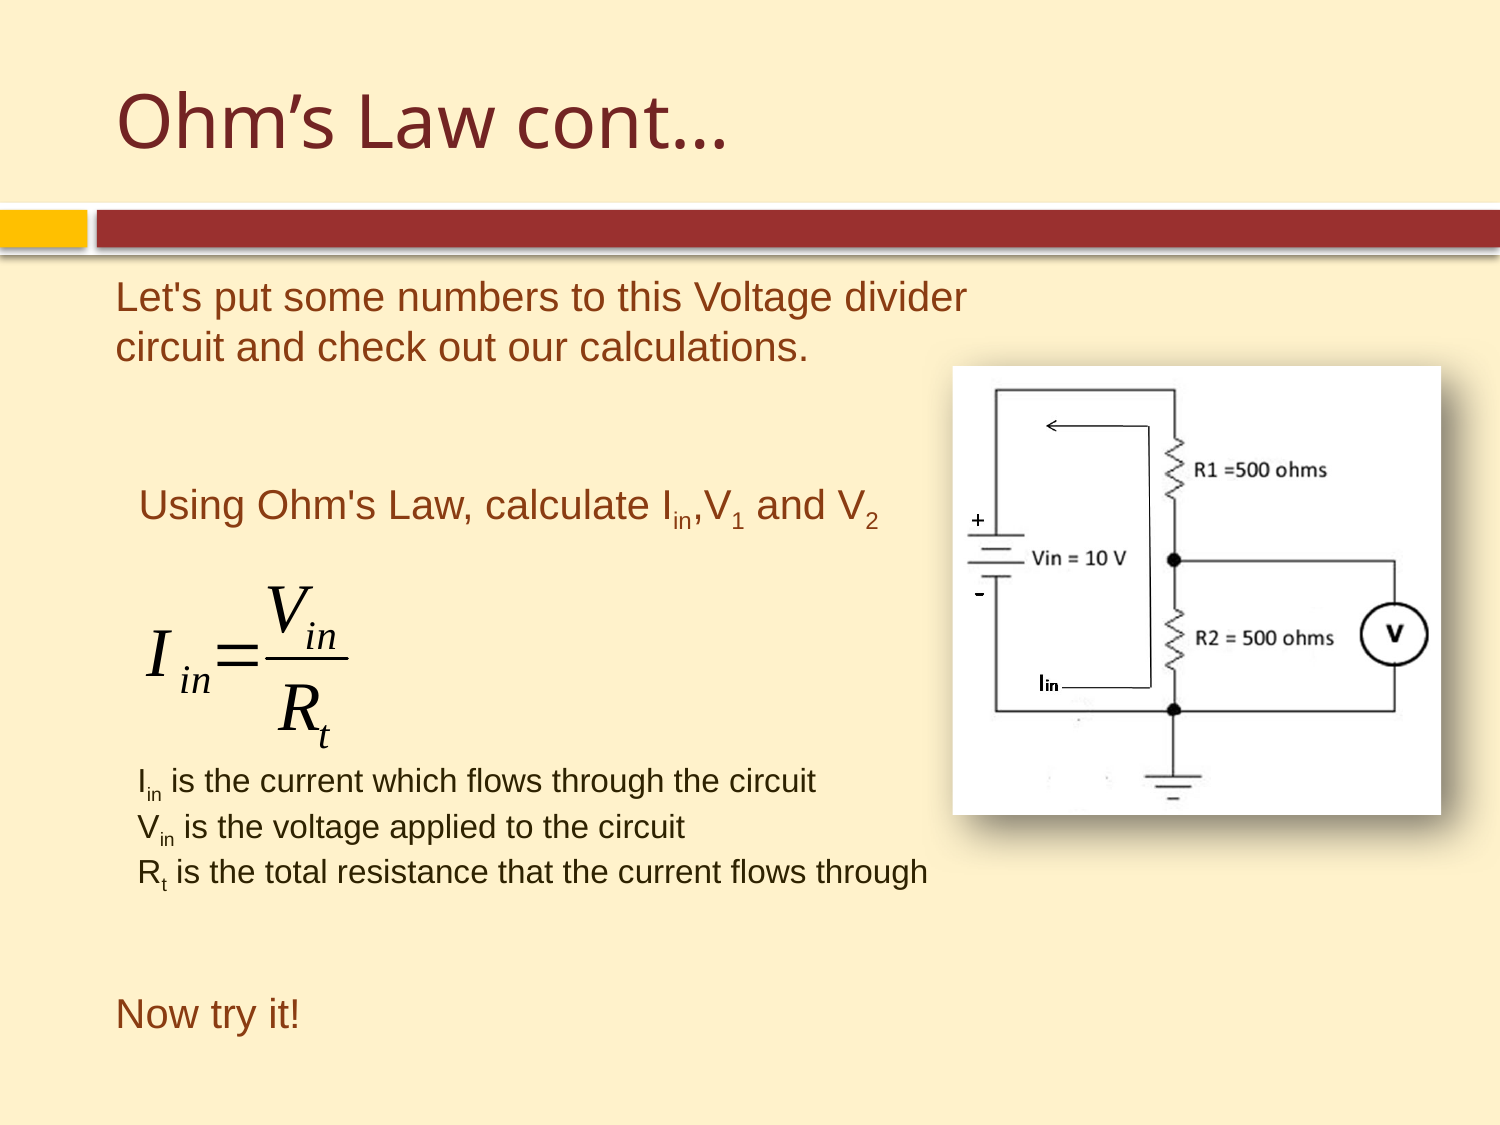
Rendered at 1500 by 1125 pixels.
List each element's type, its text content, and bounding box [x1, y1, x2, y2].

list Let's put some numbers to this Voltage divider circuit and check out our calculations. Using Ohm's Law, calculate Iin,V1 and V2 Now try it! [100, 262, 1059, 1001]
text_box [130, 565, 364, 764]
title Ohm’s Law cont… [100, 37, 1438, 200]
text_box Iin is the current which flows through the circuit Vin is the voltage applied to the circuit Rt is the total resistance that the current flows through [122, 752, 1017, 904]
picture [952, 366, 1442, 815]
